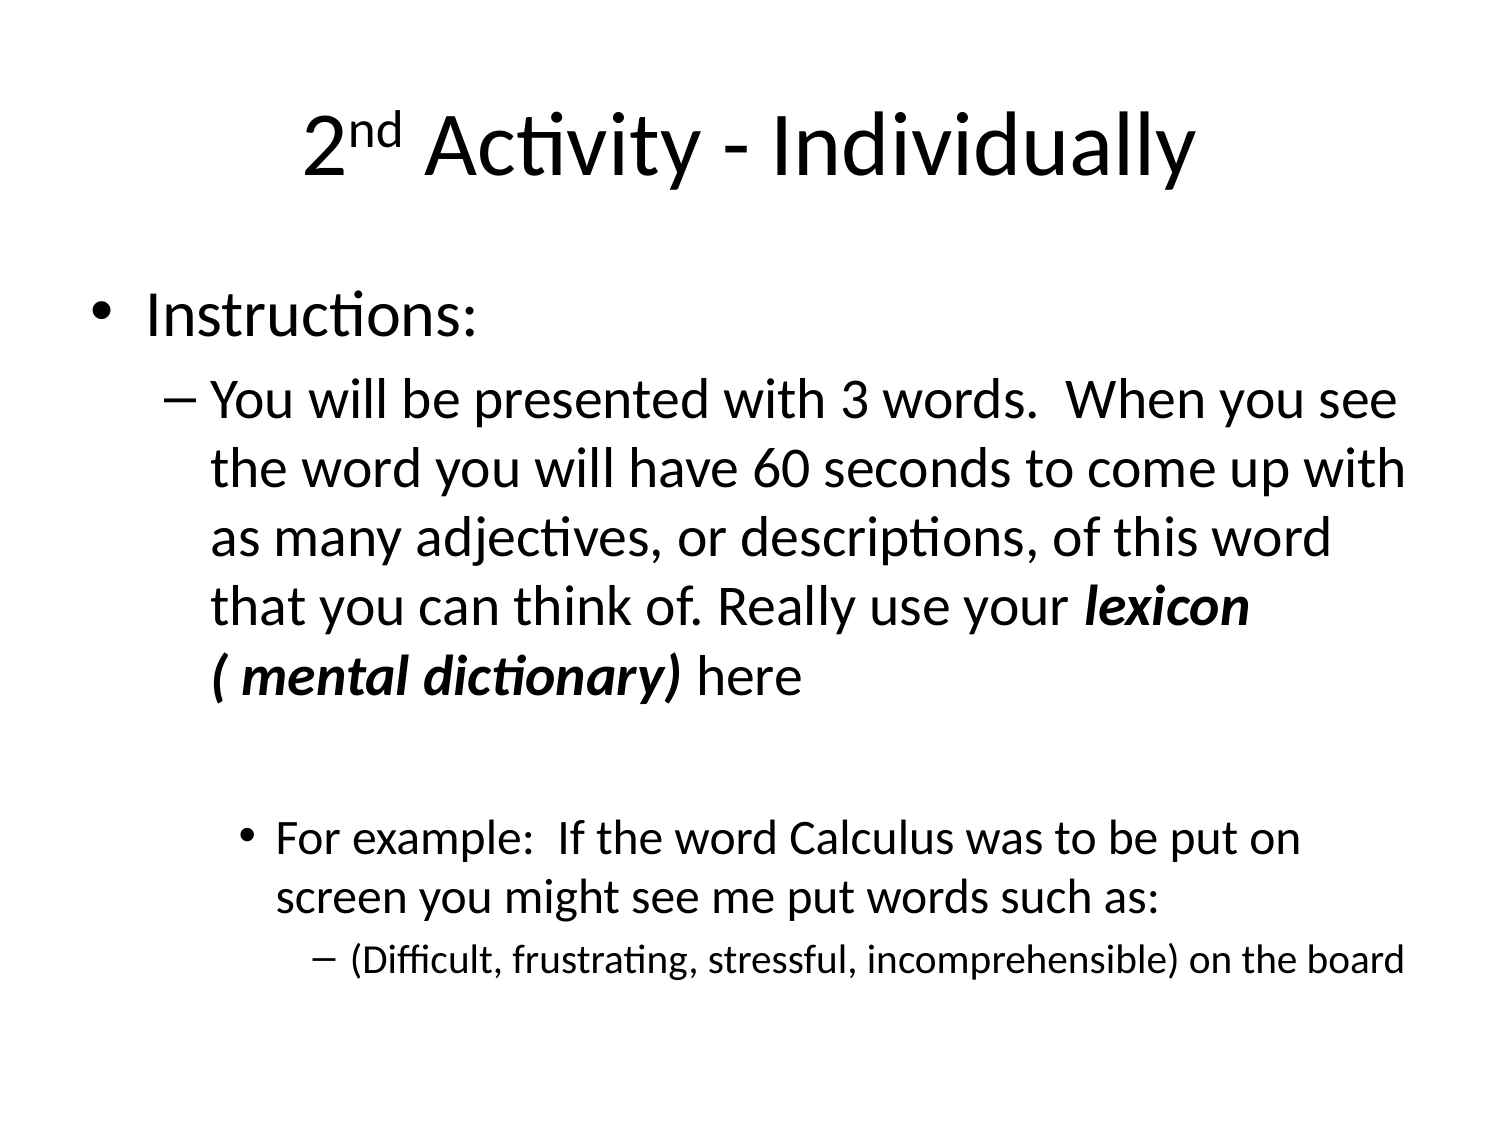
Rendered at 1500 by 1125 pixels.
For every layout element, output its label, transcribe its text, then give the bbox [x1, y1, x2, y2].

title 2nd Activity - Individually [75, 45, 1425, 233]
list Instructions: You will be presented with 3 words. When you see the word you will have 60 seconds to come up with as many adjectives, or descriptions, of this word that you can think of. Really use your lexicon ( mental dictionary) here For example: If the word Calculus was to be put on screen you might see me put words such as: (Difficult, frustrating, stressful, incomprehensible) on the board [75, 262, 1425, 1005]
